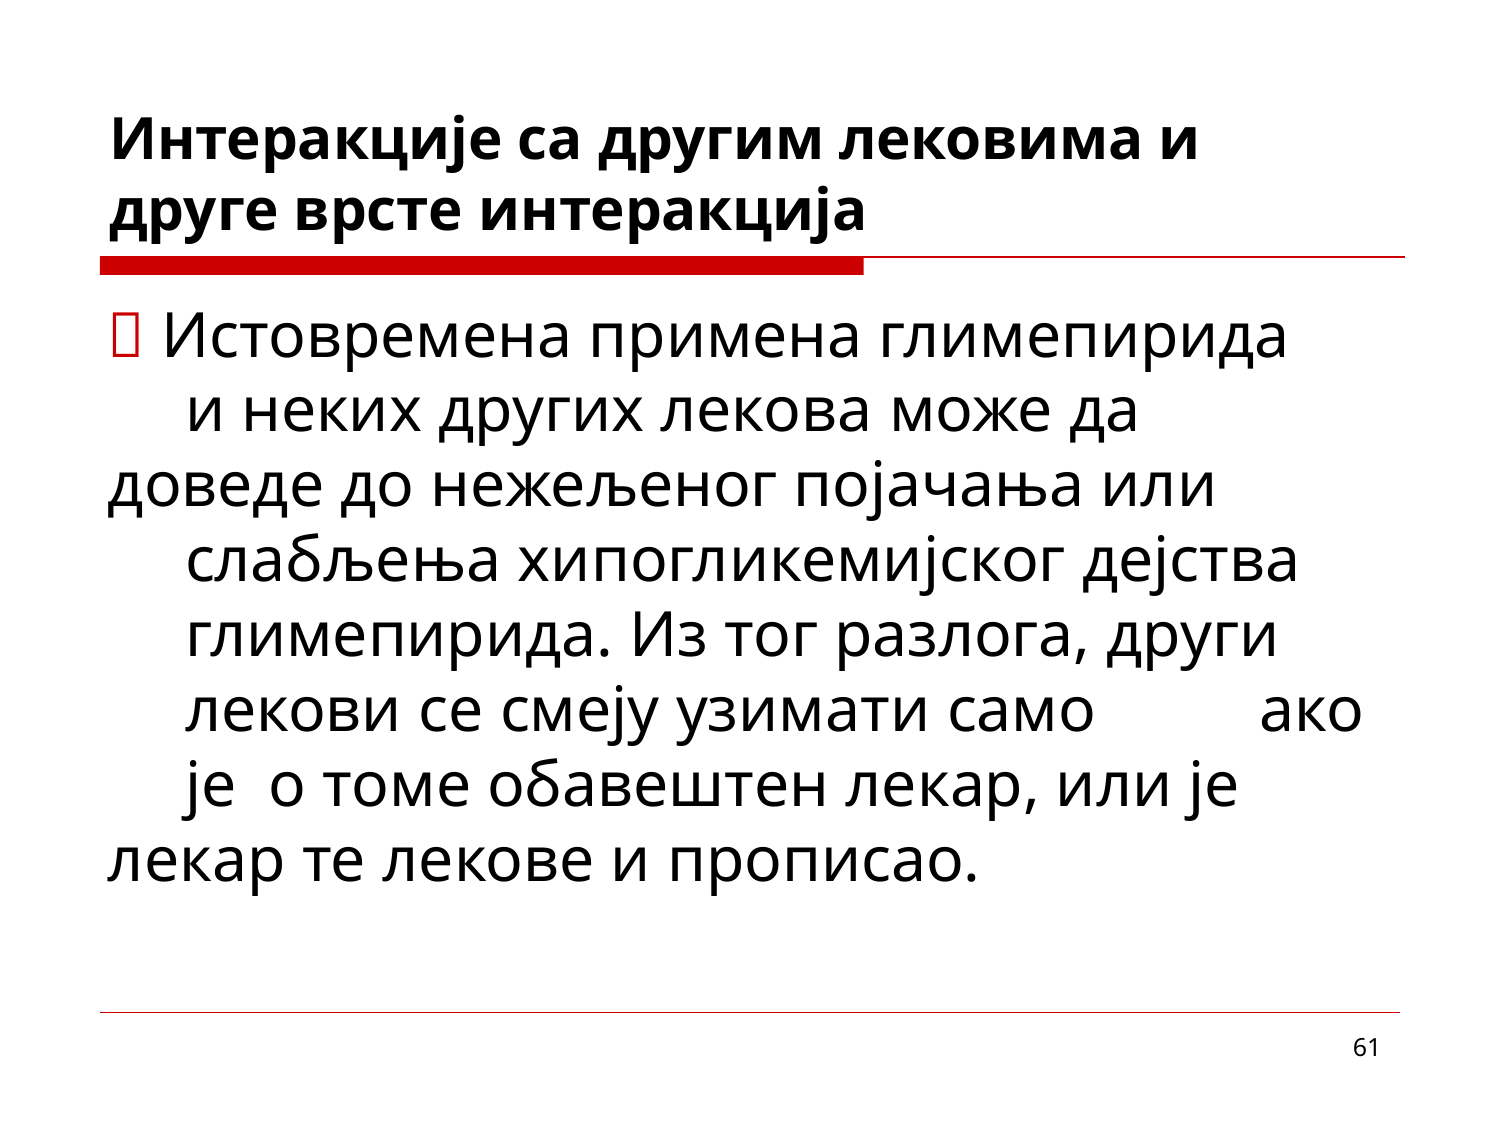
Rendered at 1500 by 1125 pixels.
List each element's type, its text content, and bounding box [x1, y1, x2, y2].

slide_number 61 [1348, 1029, 1390, 1125]
text_box Интеракције са другим лековима и друге врсте интеракција  Истовремена примена глимепирида и неких других лекова може да доведе до нежељеног појачања или слабљења хипогликемијског дејства глимепирида. Из тог разлога, други лекови се смеју узимати само ако је о томе обавештен лекар, или је лекар те лекове и прописао. [105, 99, 1385, 895]
